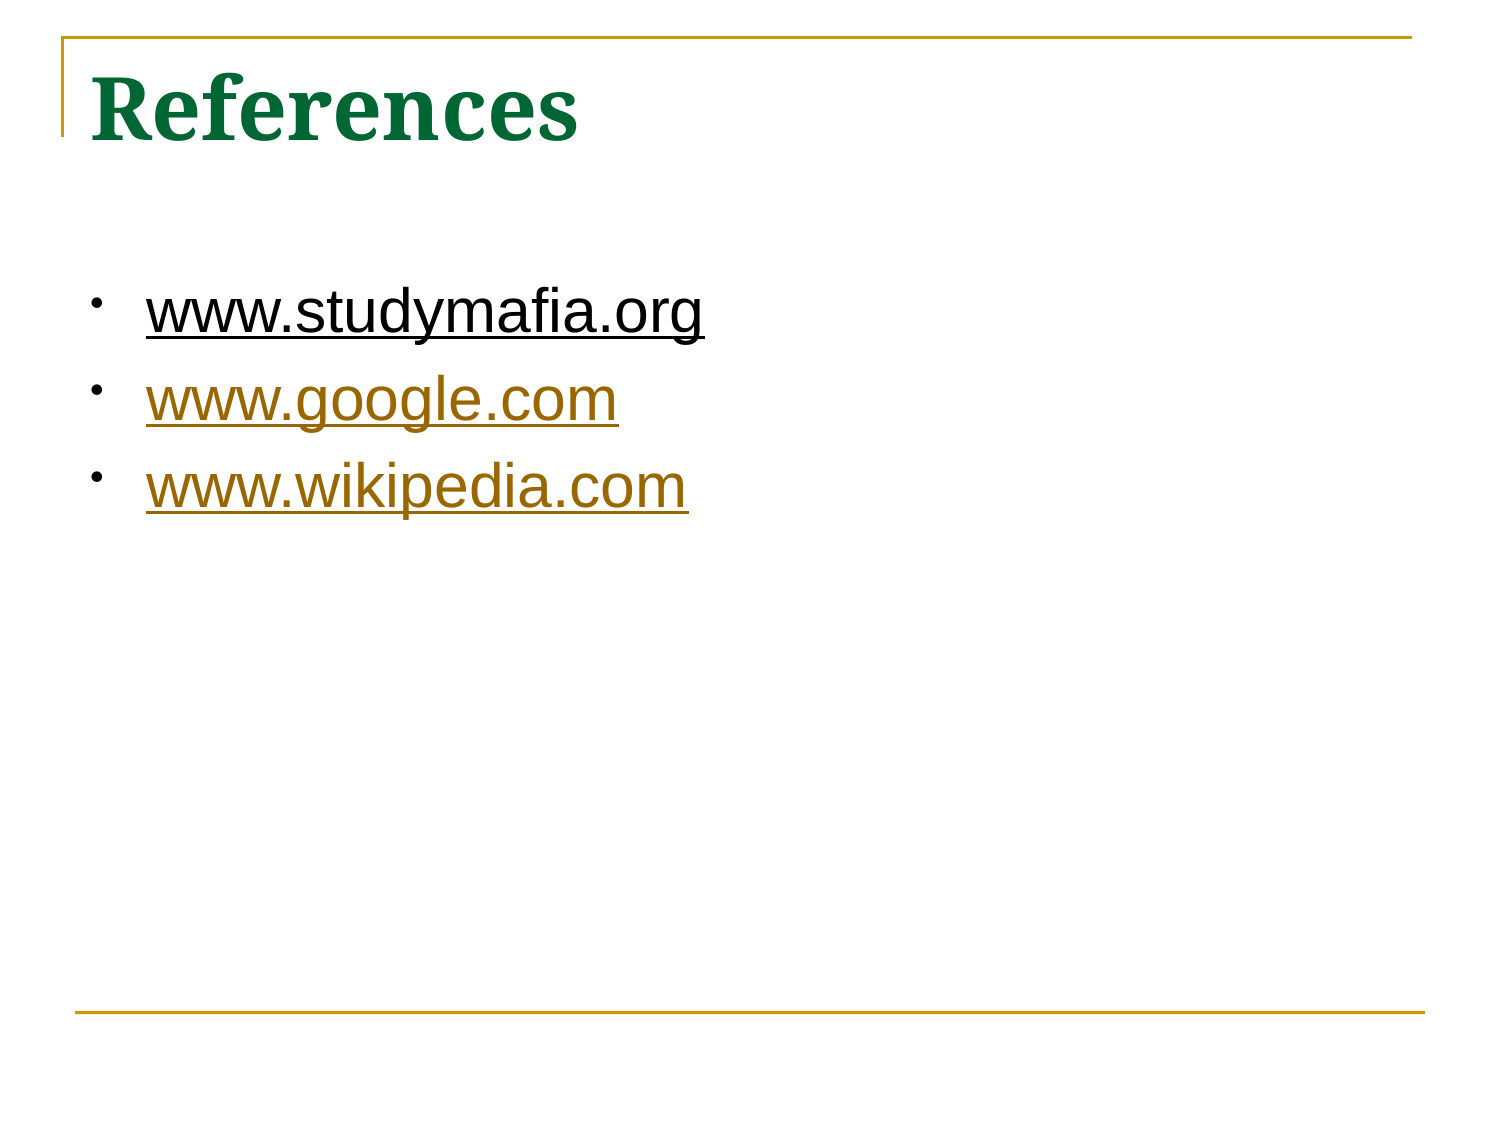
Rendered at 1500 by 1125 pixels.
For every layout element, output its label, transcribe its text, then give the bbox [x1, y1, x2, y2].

title References [74, 45, 1426, 233]
list www.studymafia.org www.google.com www.wikipedia.com [74, 262, 1426, 1006]
